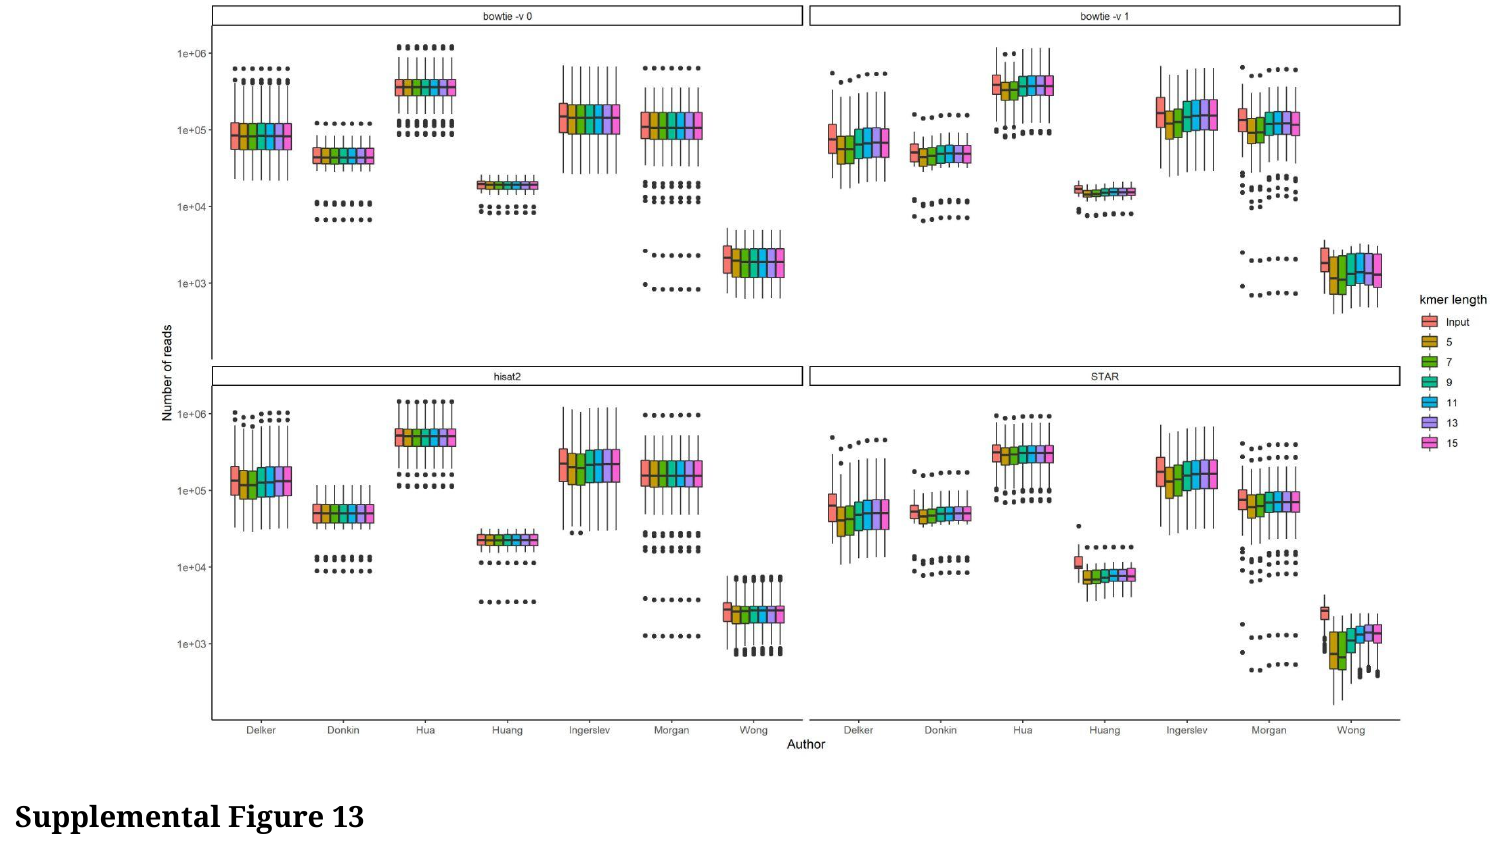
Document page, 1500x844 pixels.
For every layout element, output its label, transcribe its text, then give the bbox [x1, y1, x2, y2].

picture [155, 0, 1500, 757]
text_box Supplemental Figure 13 [0, 778, 498, 844]
